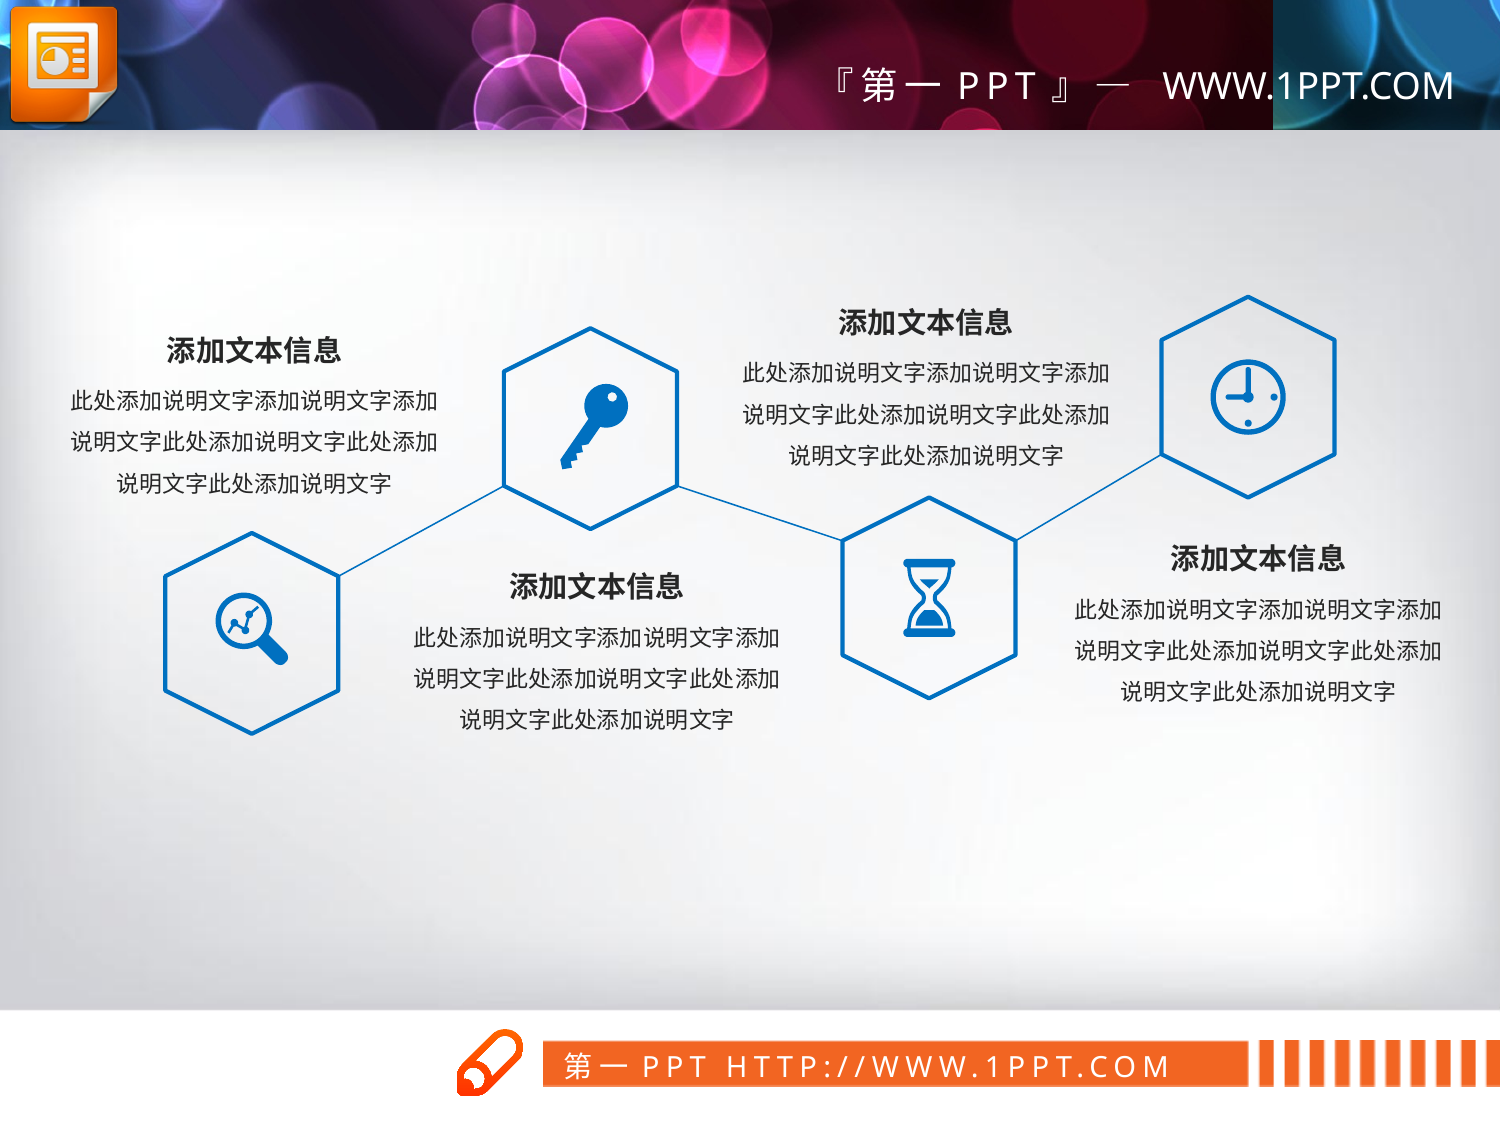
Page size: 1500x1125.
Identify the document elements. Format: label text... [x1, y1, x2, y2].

text_box [840, 495, 1018, 701]
text_box 添加文本信息 此处添加说明文字添加说明文字添加说明文字此处添加说明文字此处添加说明文字此处添加说明文字 [54, 324, 455, 504]
text_box [501, 326, 680, 531]
picture [543, 1040, 1500, 1087]
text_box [338, 485, 505, 577]
text_box [558, 381, 631, 472]
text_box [1015, 453, 1162, 541]
text_box [1159, 294, 1337, 500]
text_box 添加文本信息 此处添加说明文字添加说明文字添加说明文字此处添加说明文字此处添加说明文字此处添加说明文字 [1058, 532, 1459, 712]
text_box [215, 592, 289, 666]
text_box 添加文本信息 此处添加说明文字添加说明文字添加说明文字此处添加说明文字此处添加说明文字此处添加说明文字 [726, 296, 1127, 476]
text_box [676, 485, 843, 541]
picture [0, 0, 1500, 1012]
text_box [903, 558, 956, 637]
text_box [163, 531, 341, 736]
text_box 添加文本信息 此处添加说明文字添加说明文字添加说明文字此处添加说明文字此处添加说明文字此处添加说明文字 [397, 560, 798, 740]
text_box [1210, 359, 1286, 435]
